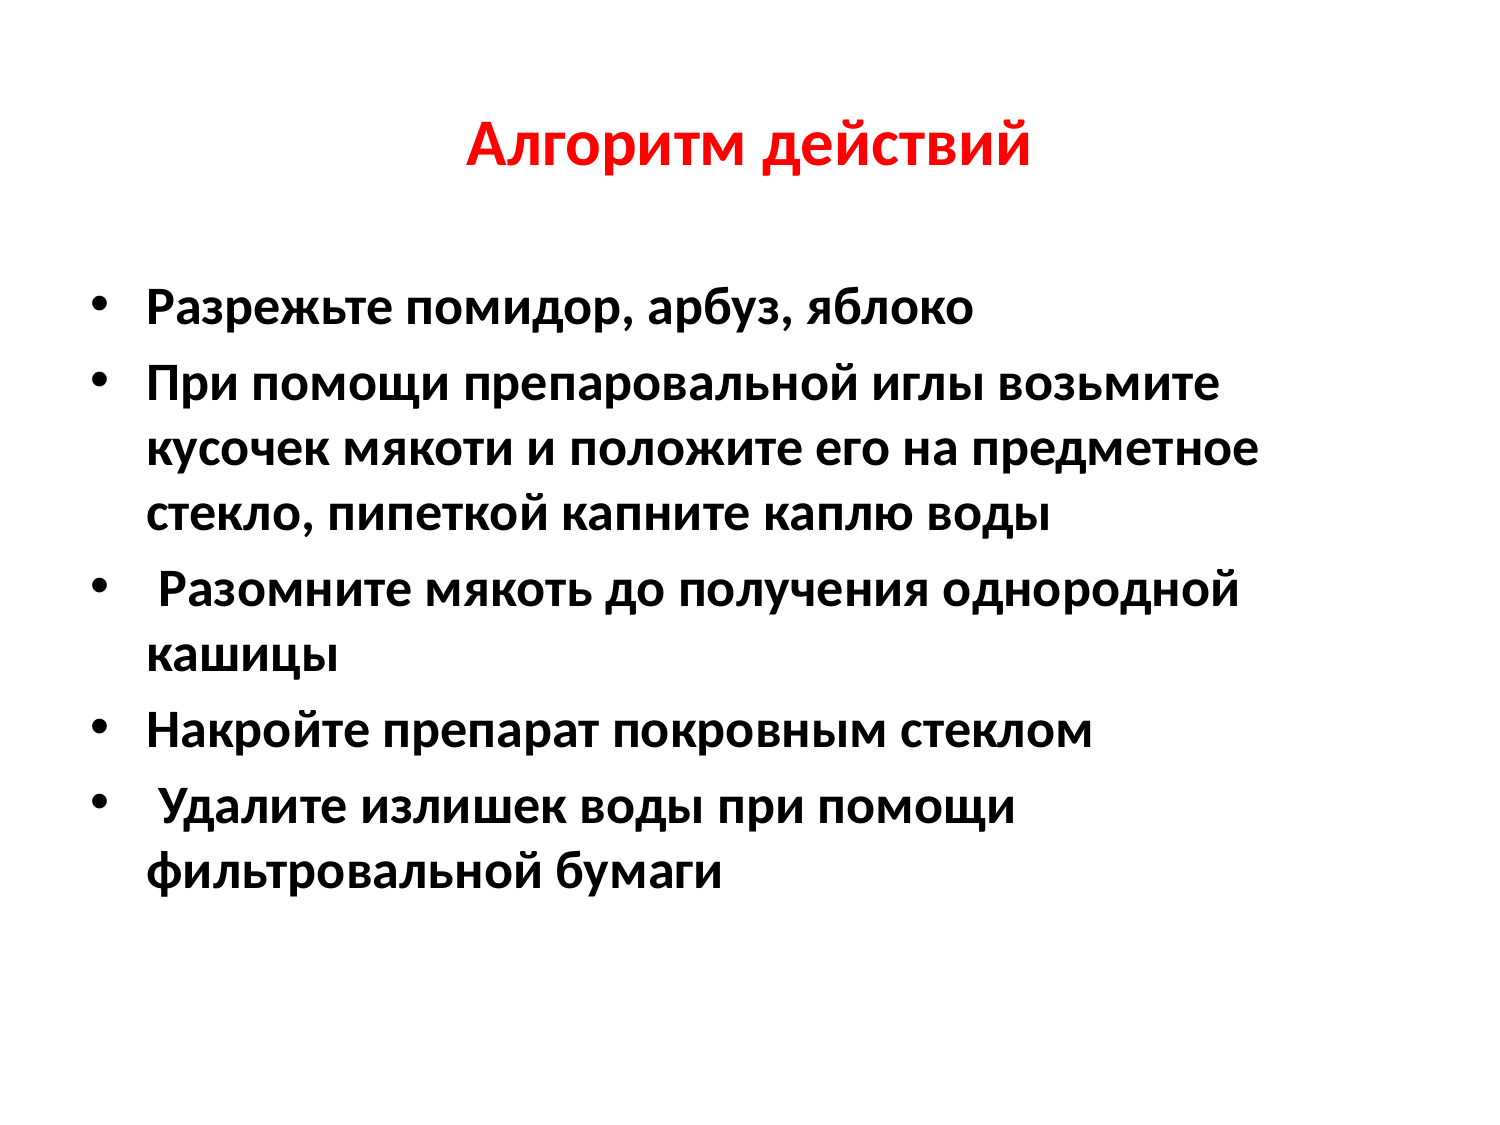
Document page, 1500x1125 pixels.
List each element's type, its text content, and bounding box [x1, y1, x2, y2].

title Алгоритм действий [75, 45, 1425, 233]
list Разрежьте помидор, арбуз, яблоко При помощи препаровальной иглы возьмите кусочек мякоти и положите его на предметное стекло, пипеткой капните каплю воды Разомните мякоть до получения однородной кашицы Накройте препарат покровным стеклом Удалите излишек воды при помощи фильтровальной бумаги [75, 262, 1425, 1005]
